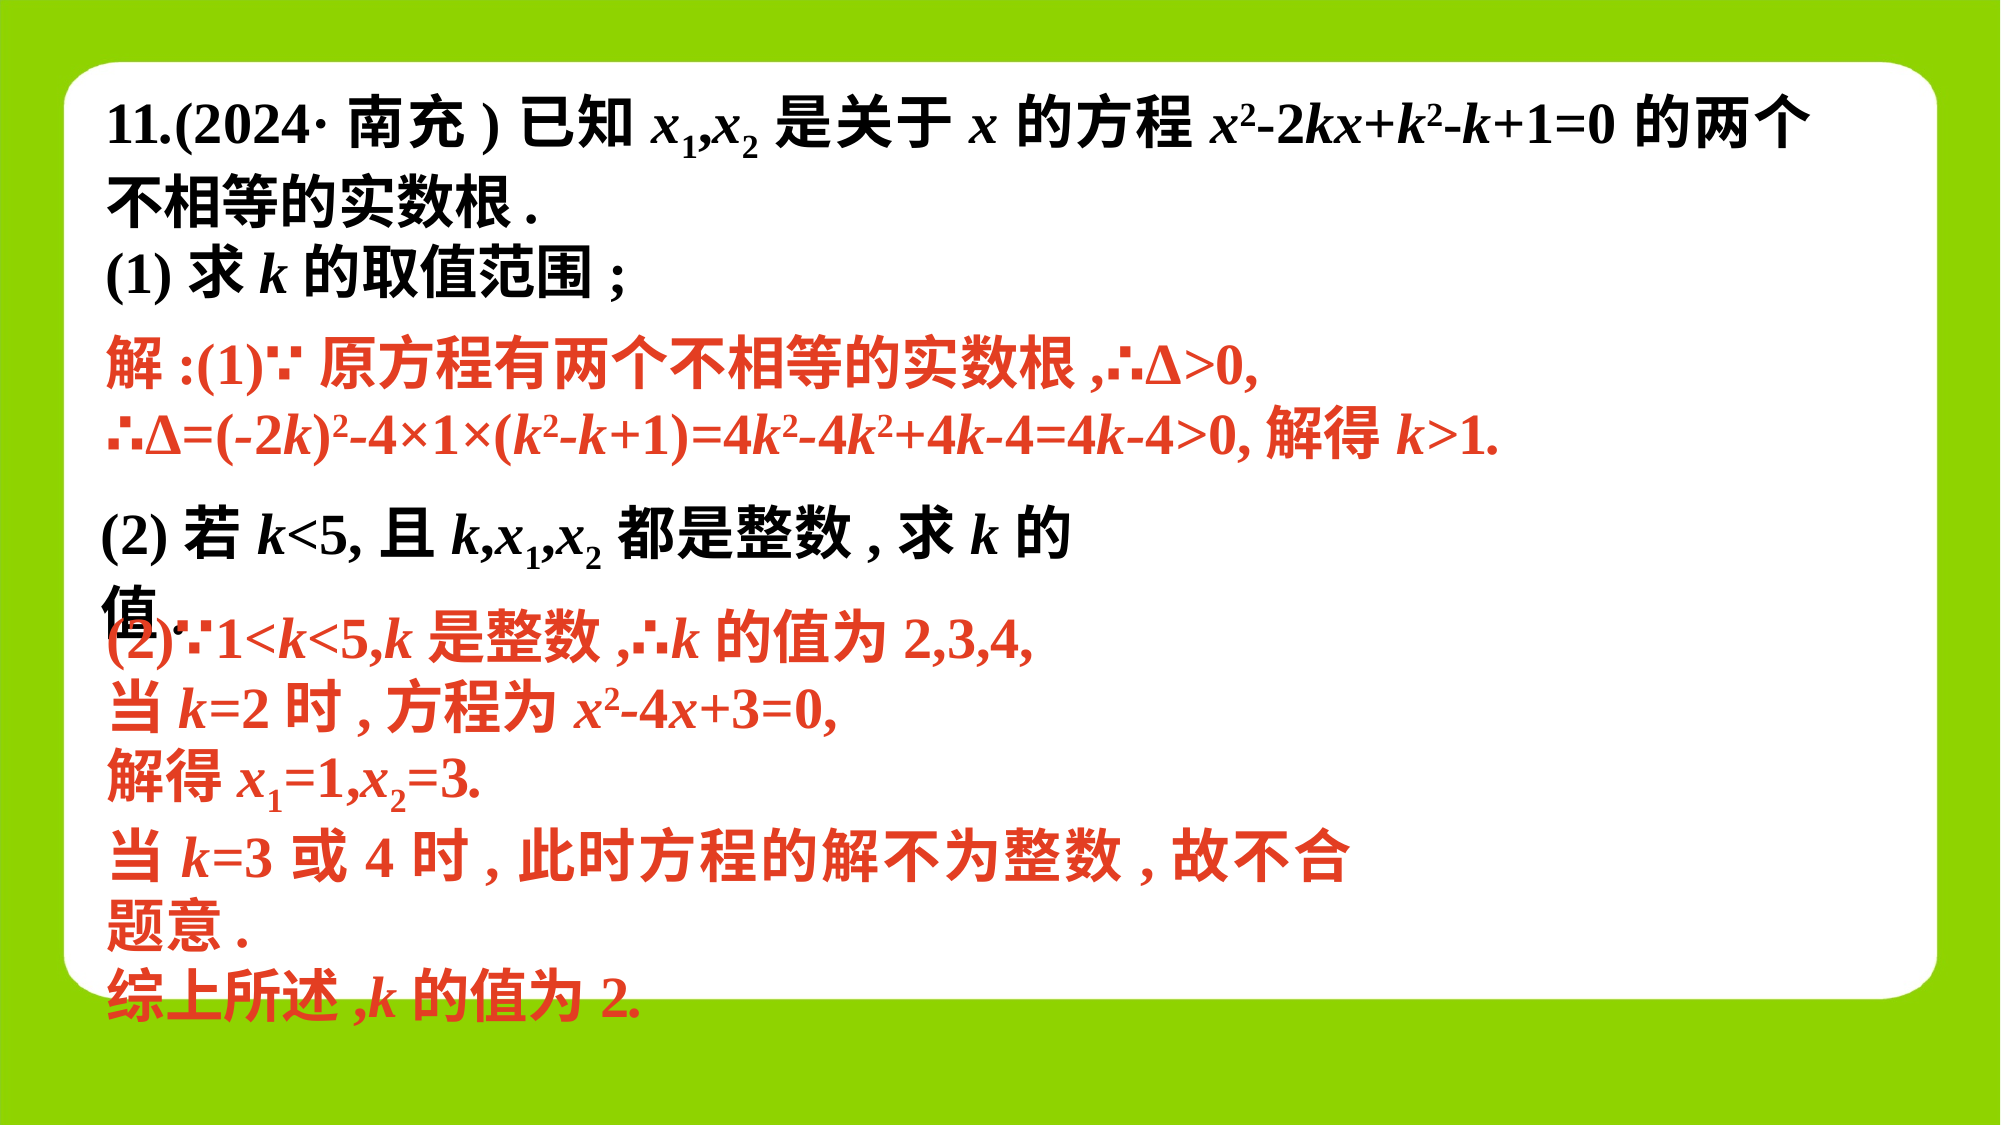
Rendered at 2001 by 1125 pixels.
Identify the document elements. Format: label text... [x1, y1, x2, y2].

text_box 11.(2024·南充)已知x1,x2是关于x的方程x2-2kx+k2-k+1=0的两个不相等的实数根. (1)求k的取值范围; [90, 78, 1827, 313]
text_box 解:(1)∵原方程有两个不相等的实数根,∴Δ>0, ∴Δ=(-2k)2-4×1×(k2-k+1)=4k2-4k2+4k-4=4k-4>0,解得k>1. [90, 318, 1543, 474]
text_box (2)∵1<k<5,k是整数,∴k的值为2,3,4, 当k=2时,方程为x2-4x+3=0, 解得x1=1,x2=3. 当k=3或4时,此时方程的解不为整数,故不合题意. 综上所述,k的值为2. [92, 592, 1367, 1037]
picture [0, 0, 2001, 1125]
text_box (2)若k<5,且k,x1,x2都是整数,求k的值. [86, 488, 1088, 654]
